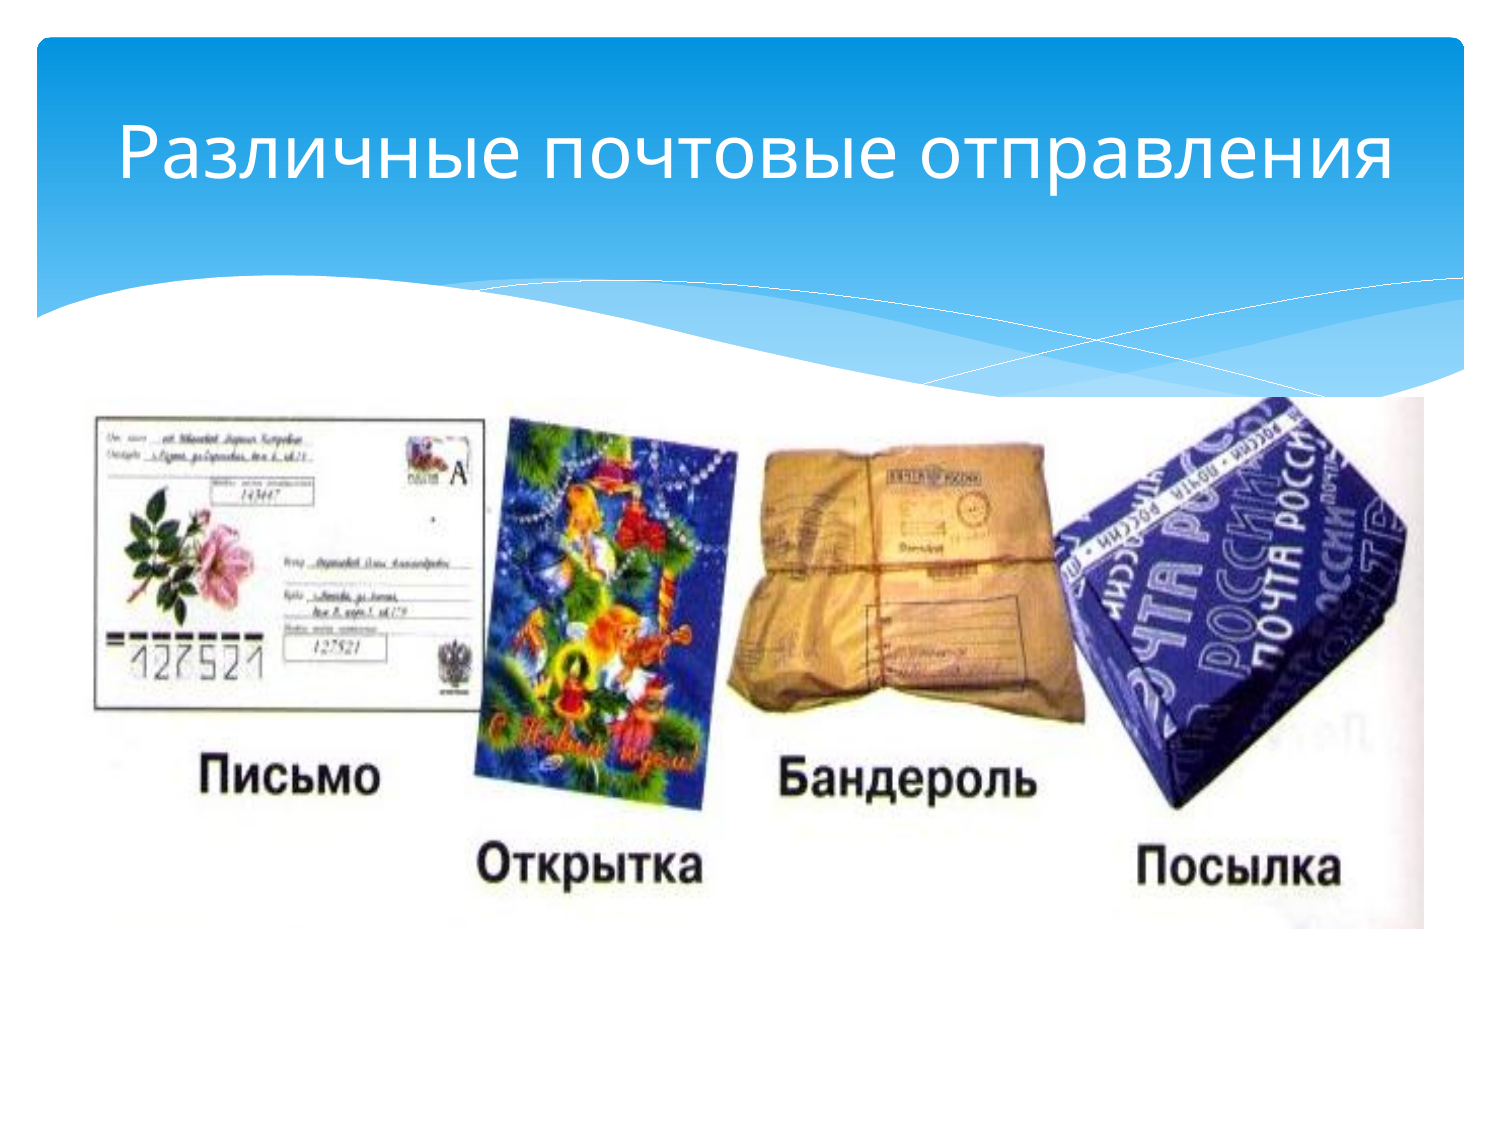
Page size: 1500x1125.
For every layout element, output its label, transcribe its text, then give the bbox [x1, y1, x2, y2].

title Различные почтовые отправления [82, 46, 1432, 253]
picture [76, 396, 1424, 929]
